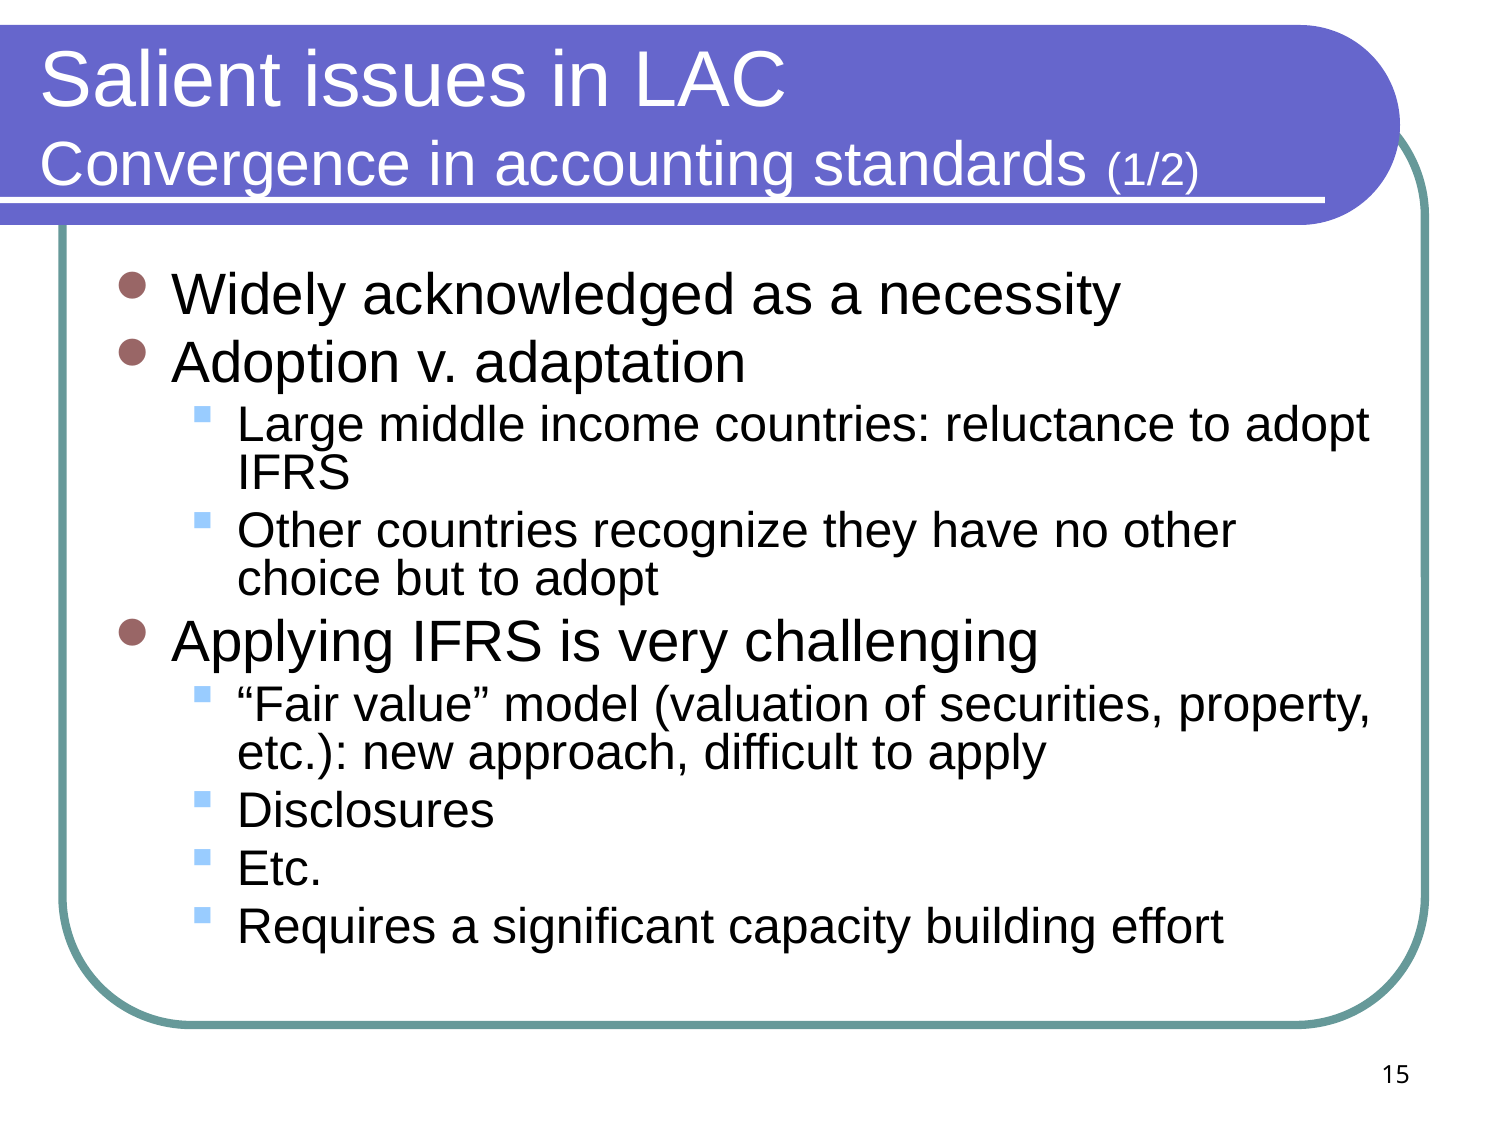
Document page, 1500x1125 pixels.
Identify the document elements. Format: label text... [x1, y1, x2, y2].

title Salient issues in LAC Convergence in accounting standards (1/2) [24, 37, 1341, 188]
list Widely acknowledged as a necessity Adoption v. adaptation Large middle income countries: reluctance to adopt IFRS Other countries recognize they have no other choice but to adopt Applying IFRS is very challenging “Fair value” model (valuation of securities, property, etc.): new approach, difficult to apply Disclosures Etc. Requires a significant capacity building effort [99, 262, 1401, 988]
slide_number 15 [1074, 1024, 1426, 1101]
